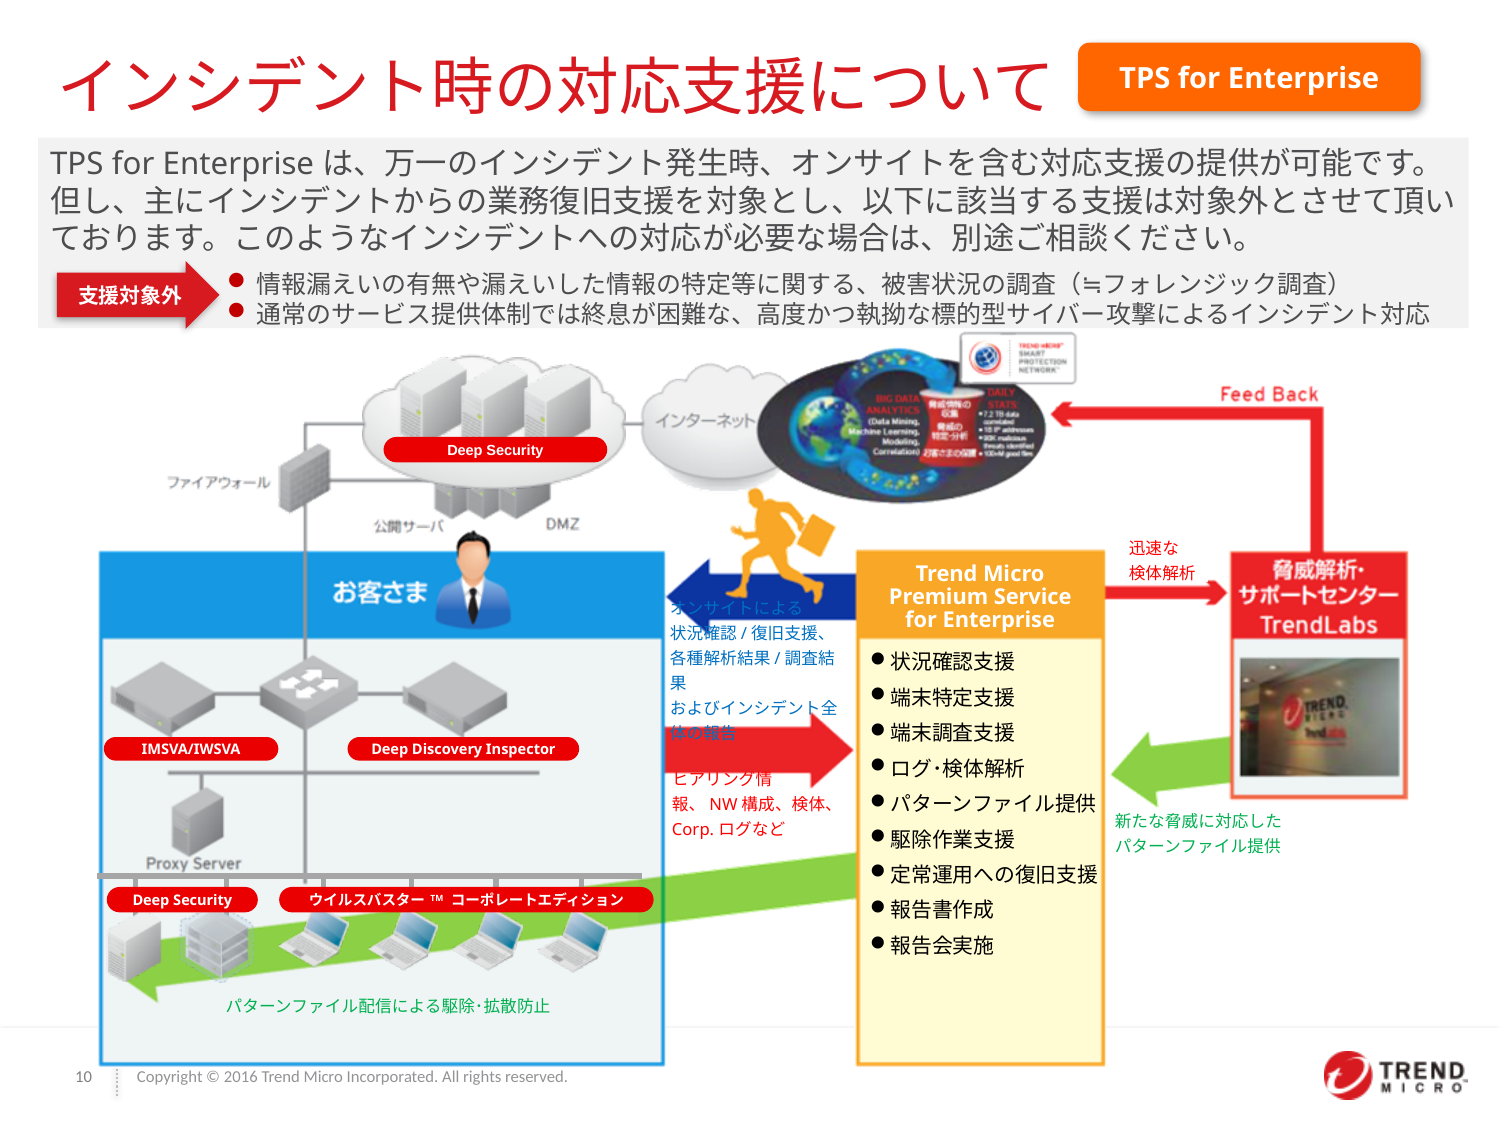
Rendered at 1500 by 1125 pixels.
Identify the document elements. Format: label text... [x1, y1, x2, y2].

text_box TPS for Enterprise [1077, 41, 1422, 112]
picture [97, 328, 1468, 1100]
text_box TPS for Enterpriseは、万一のインシデント発生時、オンサイトを含む対応支援の提供が可能です。但し、主にインシデントからの業務復旧支援を対象とし、以下に該当する支援は対象外とさせて頂いております。このようなインシデントへの対応が必要な場合は、別途ご相談ください。 情報漏えいの有無や漏えいした情報の特定等に関する、被害状況の調査（≒フォレンジック調査） 通常のサービス提供体制では終息が困難な、高度かつ執拗な標的型サイバー攻撃によるインシデント対応 [38, 137, 1469, 329]
text_box インシデント時の対応支援について [42, 26, 1486, 143]
text_box 支援対象外 [56, 260, 221, 326]
